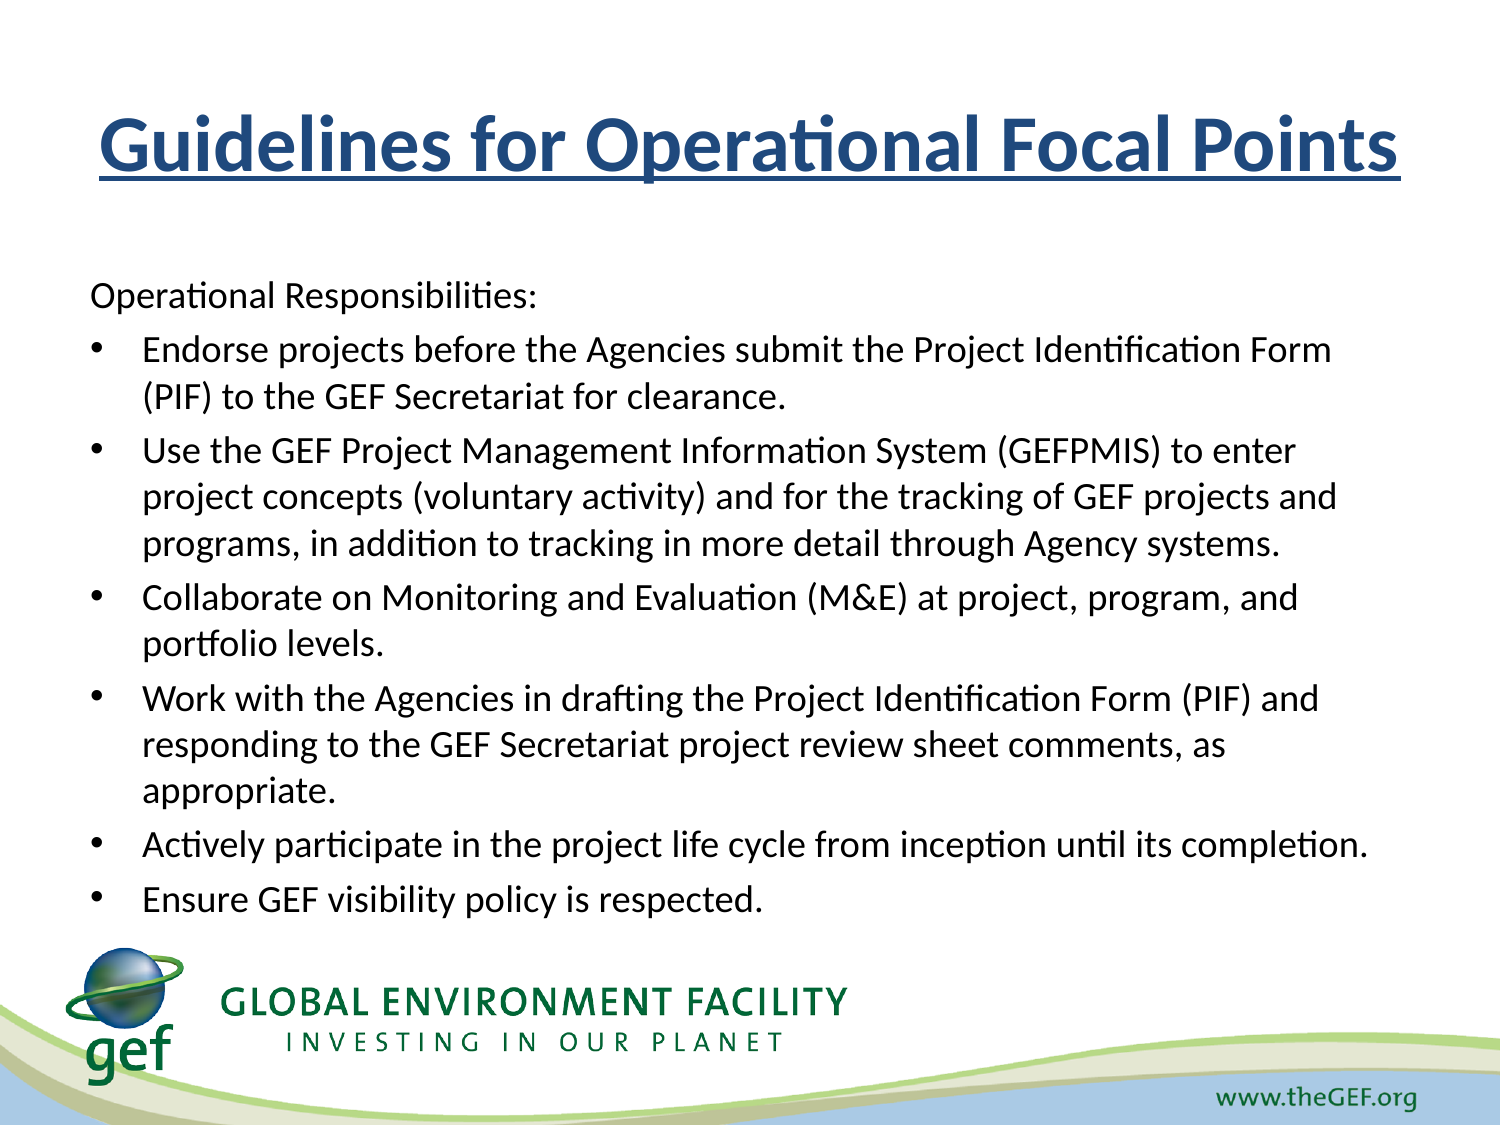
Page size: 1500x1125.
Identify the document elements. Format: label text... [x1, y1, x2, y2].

title Guidelines for Operational Focal Points [74, 44, 1426, 233]
picture [0, 920, 1500, 1125]
list Operational Responsibilities: Endorse projects before the Agencies submit the Project Identification Form (PIF) to the GEF Secretariat for clearance. Use the GEF Project Management Information System (GEFPMIS) to enter project concepts (voluntary activity) and for the tracking of GEF projects and programs, in addition to tracking in more detail through Agency systems. Collaborate on Monitoring and Evaluation (M&E) at project, program, and portfolio levels. Work with the Agencies in drafting the Project Identification Form (PIF) and responding to the GEF Secretariat project review sheet comments, as appropriate. Actively participate in the project life cycle from inception until its completion. Ensure GEF visibility policy is respected. [74, 262, 1426, 938]
